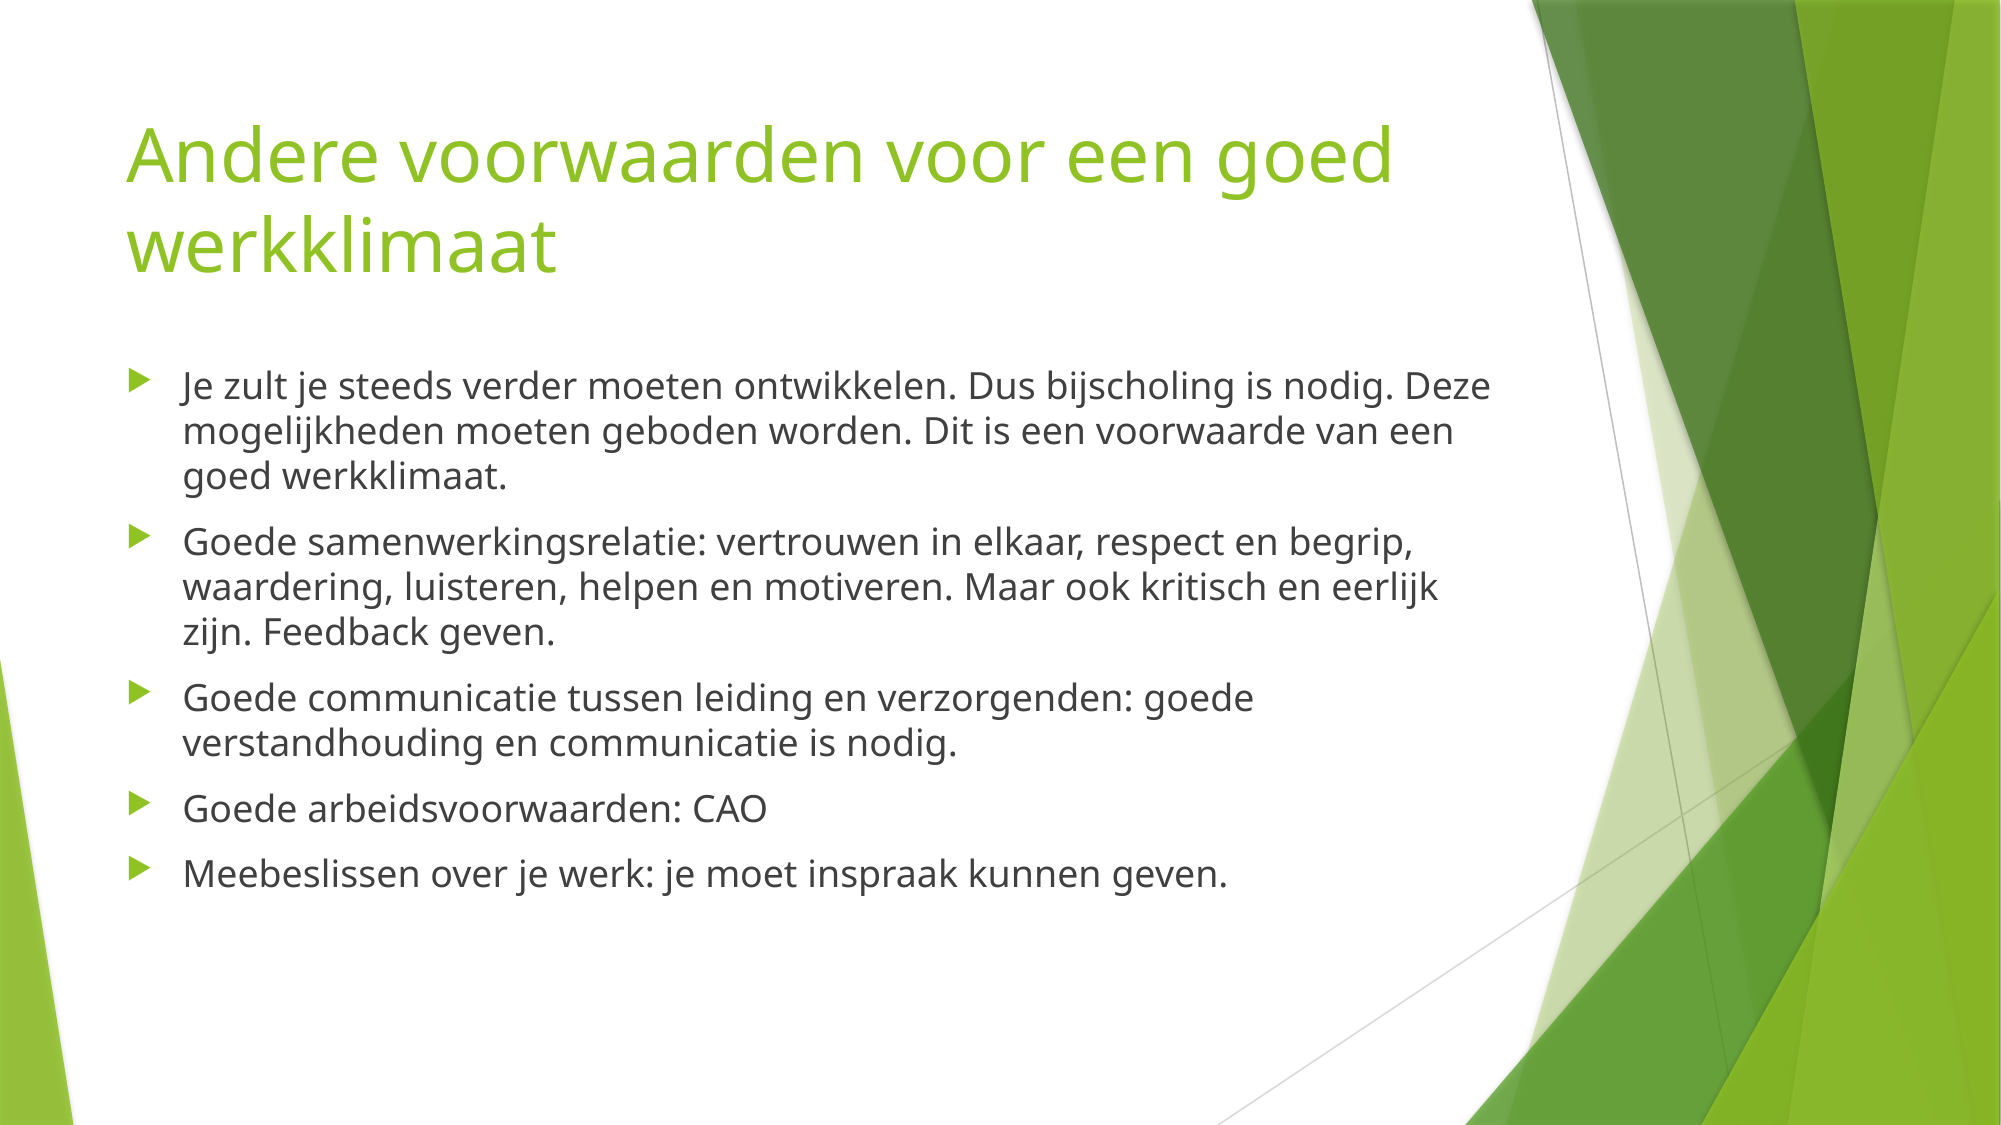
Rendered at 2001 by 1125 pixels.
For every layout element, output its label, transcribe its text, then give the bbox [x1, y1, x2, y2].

title Andere voorwaarden voor een goed werkklimaat [111, 99, 1522, 317]
list Je zult je steeds verder moeten ontwikkelen. Dus bijscholing is nodig. Deze mogelijkheden moeten geboden worden. Dit is een voorwaarde van een goed werkklimaat. Goede samenwerkingsrelatie: vertrouwen in elkaar, respect en begrip, waardering, luisteren, helpen en motiveren. Maar ook kritisch en eerlijk zijn. Feedback geven. Goede communicatie tussen leiding en verzorgenden: goede verstandhouding en communicatie is nodig. Goede arbeidsvoorwaarden: CAO Meebeslissen over je werk: je moet inspraak kunnen geven. [111, 354, 1522, 992]
